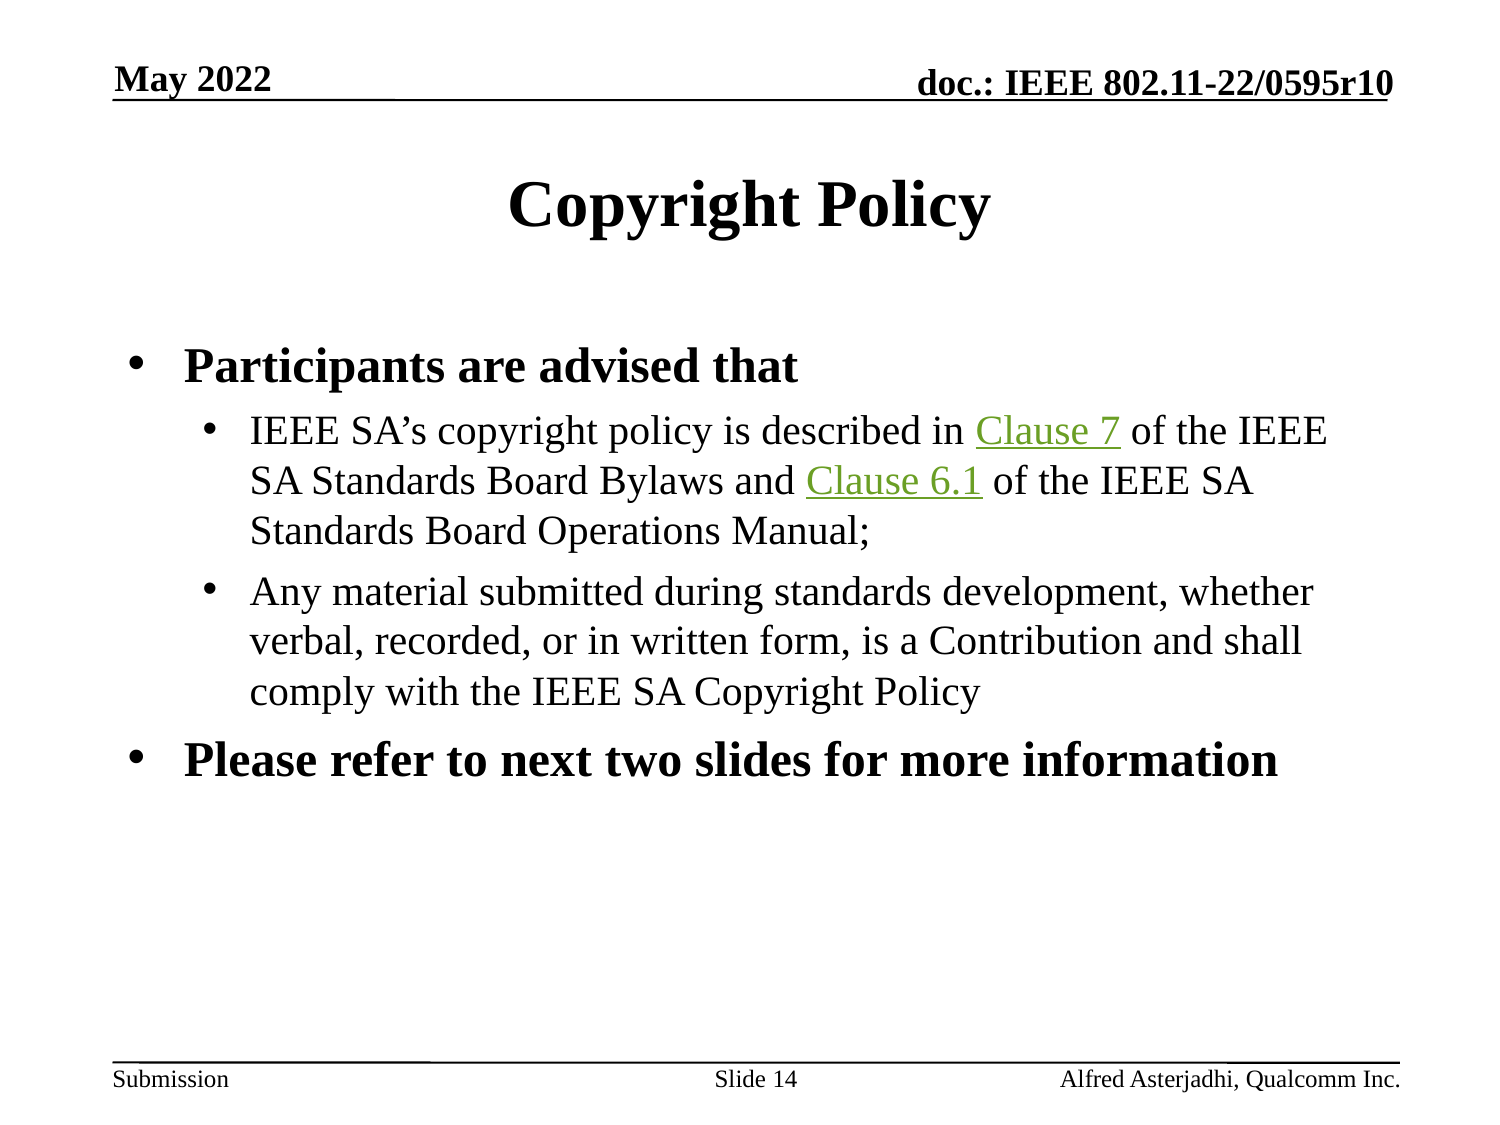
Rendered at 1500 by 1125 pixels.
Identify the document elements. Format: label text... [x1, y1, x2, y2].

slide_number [114, 54, 423, 100]
slide_number Slide 14 [712, 1061, 800, 1123]
footer Alfred Asterjadhi, Qualcomm Inc. [878, 1061, 1402, 1093]
list Participants are advised that IEEE SA’s copyright policy is described in Clause 7 of the IEEE SA Standards Board Bylaws and Clause 6.1 of the IEEE SA Standards Board Operations Manual; Any material submitted during standards development, whether verbal, recorded, or in written form, is a Contribution and shall comply with the IEEE SA Copyright Policy Please refer to next two slides for more information [112, 324, 1388, 1000]
title Copyright Policy [112, 112, 1388, 288]
